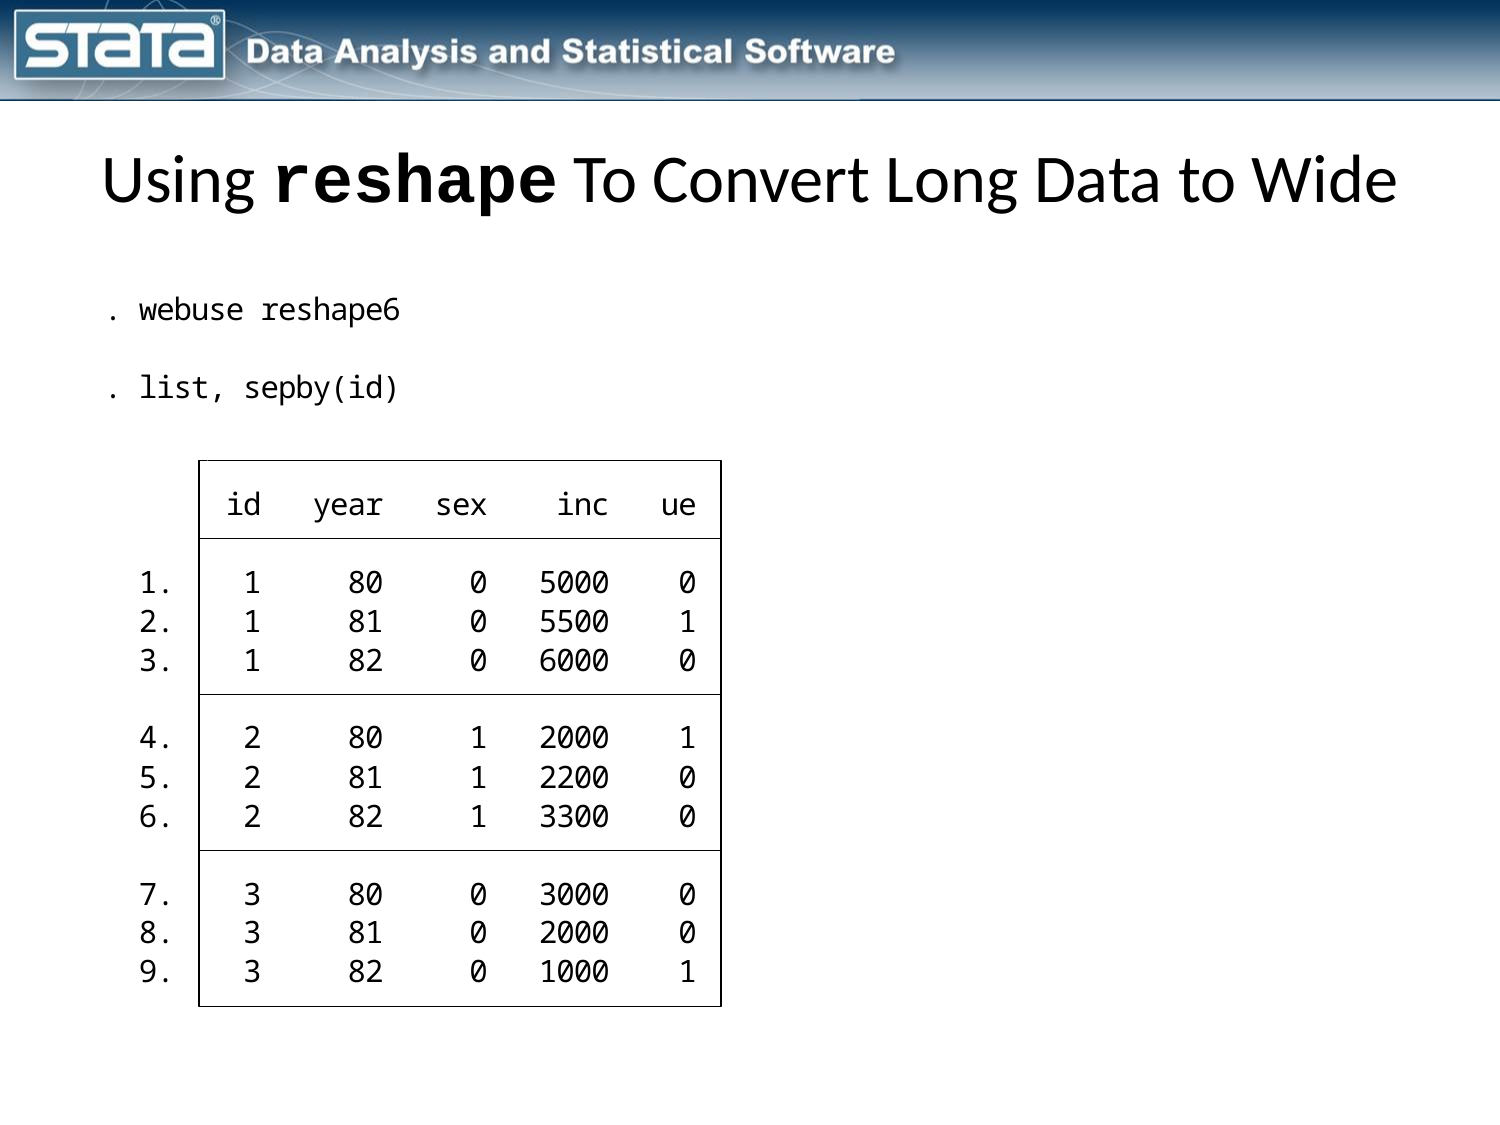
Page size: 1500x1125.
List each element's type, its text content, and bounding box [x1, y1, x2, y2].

title Using reshape To Convert Long Data to Wide [0, 99, 1500, 250]
picture [99, 287, 776, 1028]
picture [0, 0, 1500, 99]
